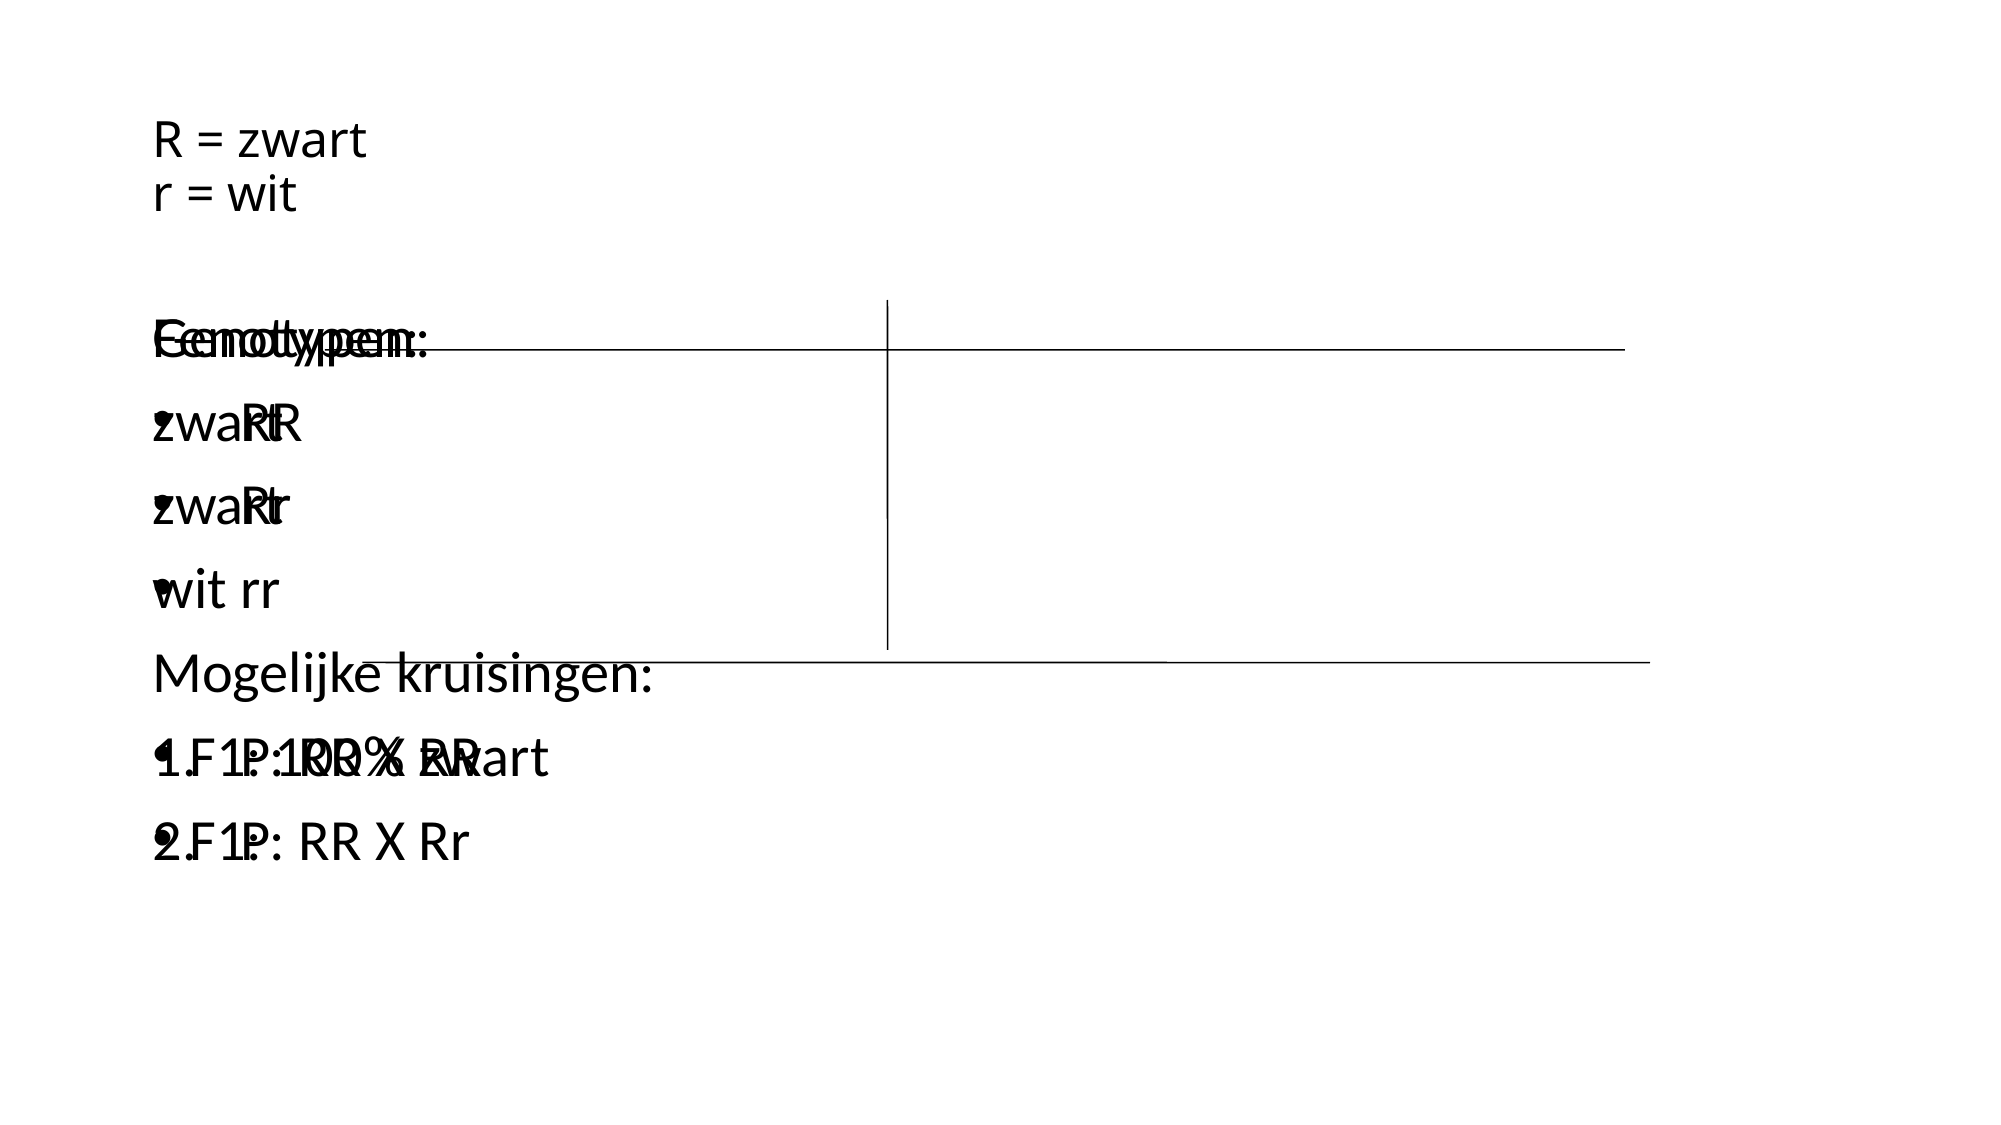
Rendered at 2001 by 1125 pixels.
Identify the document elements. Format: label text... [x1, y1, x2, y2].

title R = zwart r = wit [137, 59, 1863, 278]
list Fenotypen: zwart zwart wit F1: 100% zwart F1: [137, 299, 1863, 1014]
